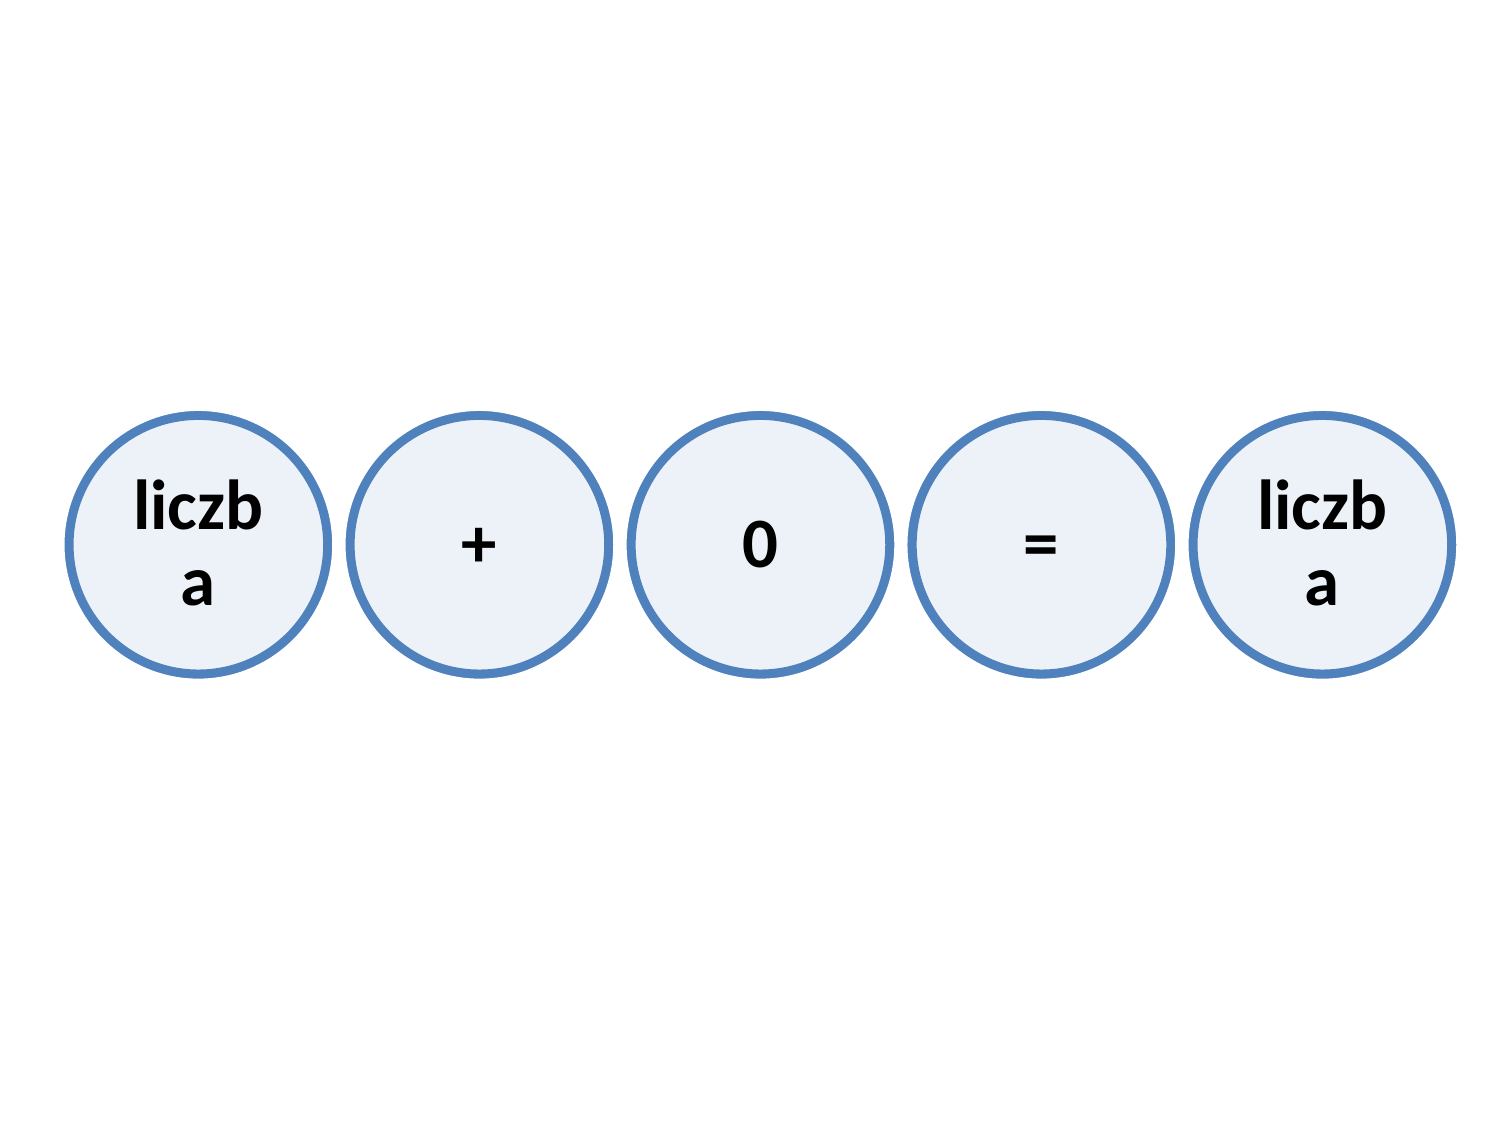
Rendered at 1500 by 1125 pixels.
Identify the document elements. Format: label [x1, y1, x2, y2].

text_box [0, 219, 1471, 870]
